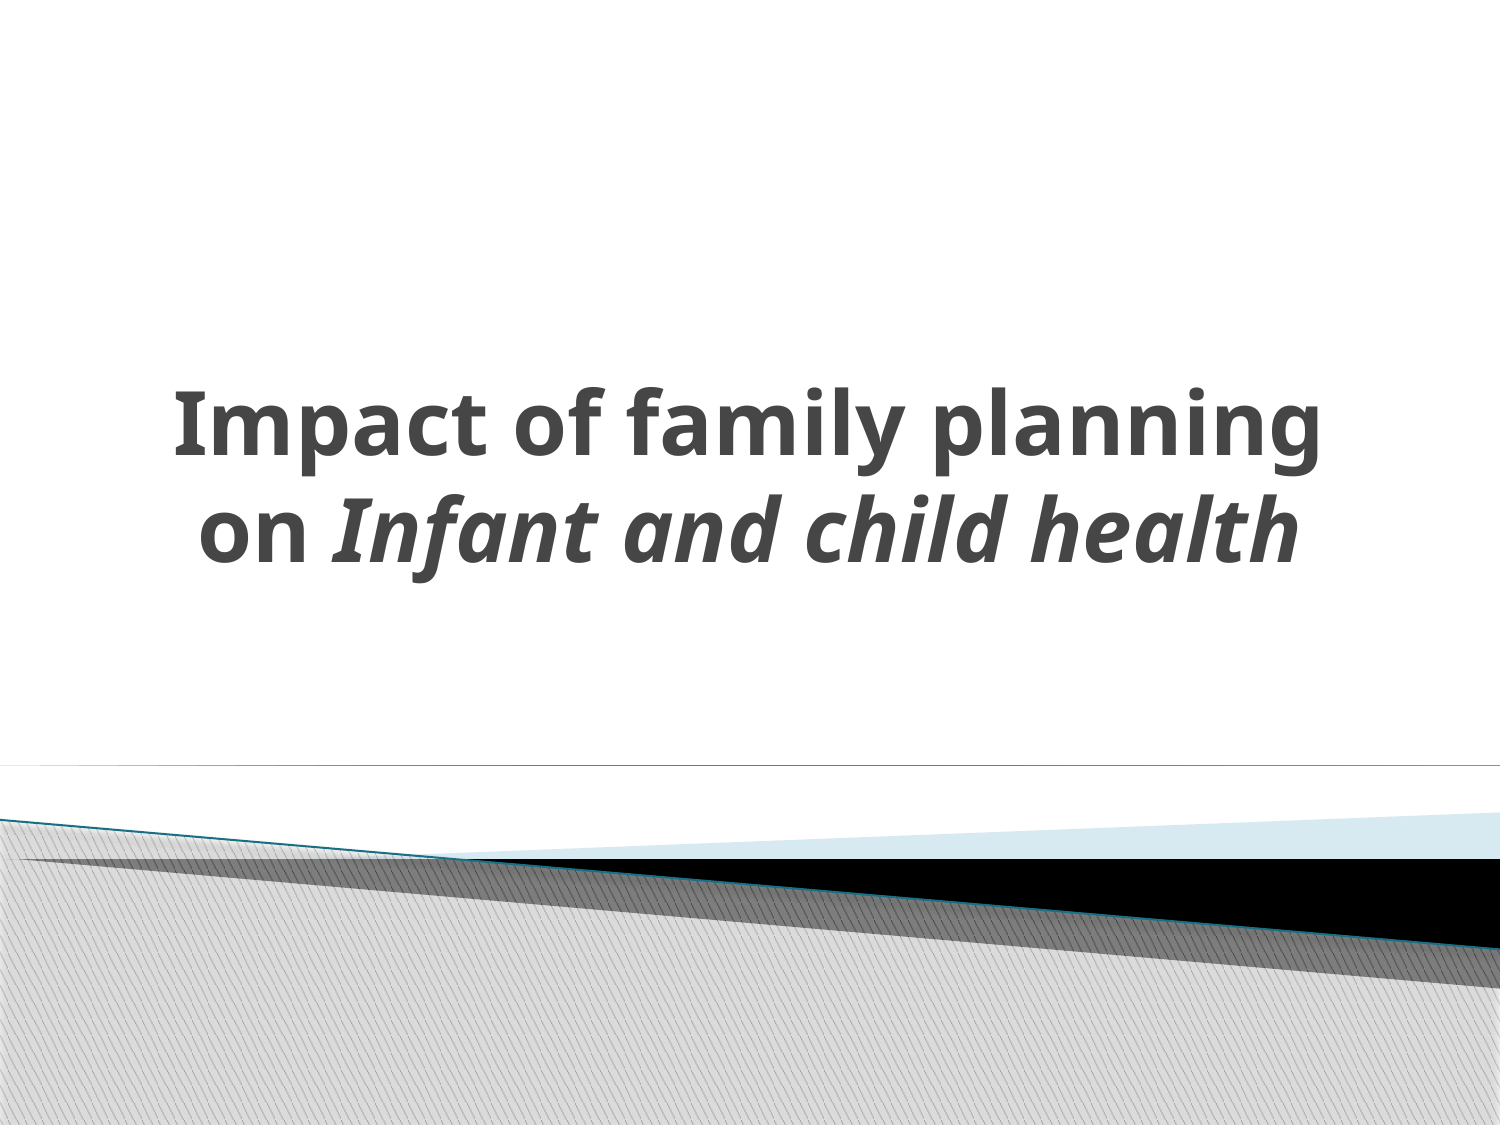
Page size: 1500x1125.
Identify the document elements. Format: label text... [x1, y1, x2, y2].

picture [5, 859, 1500, 989]
title Impact of family planning on Infant and child health [112, 287, 1388, 588]
